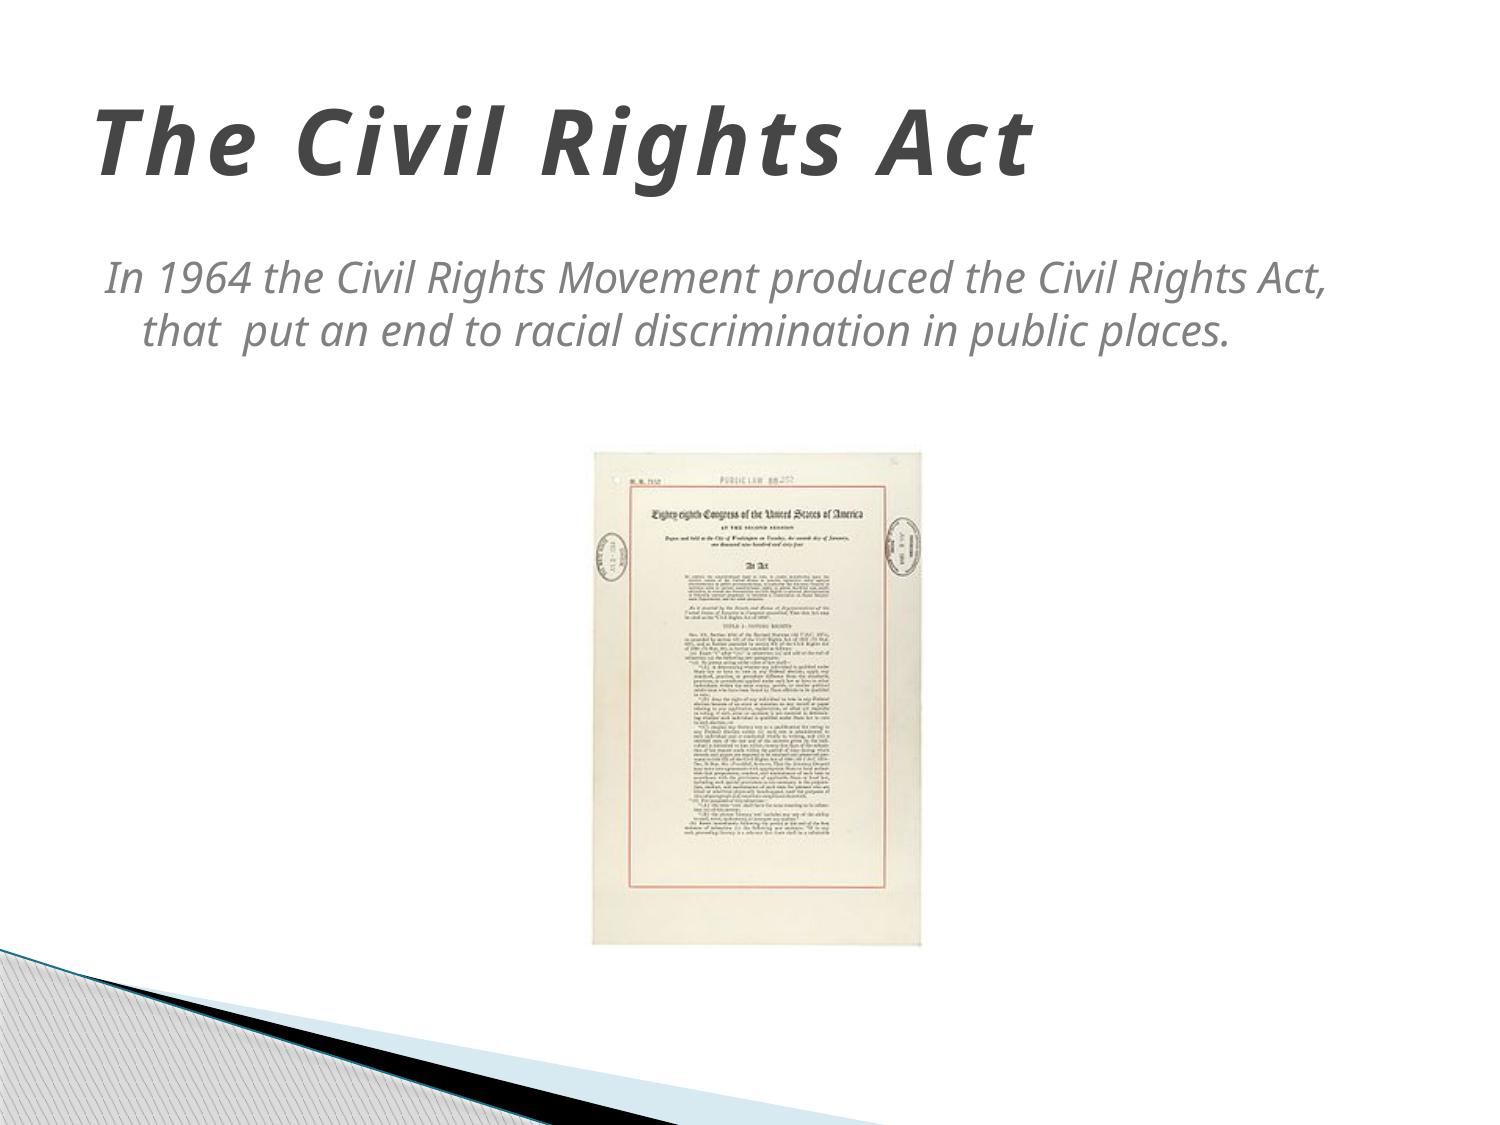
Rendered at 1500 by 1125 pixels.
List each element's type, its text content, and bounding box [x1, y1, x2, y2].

list In 1964 the Civil Rights Movement produced the Civil Rights Act, that put an end to racial discrimination in public places. [75, 243, 1425, 398]
title The Civil Rights Act [75, 45, 1425, 233]
picture [584, 444, 929, 953]
